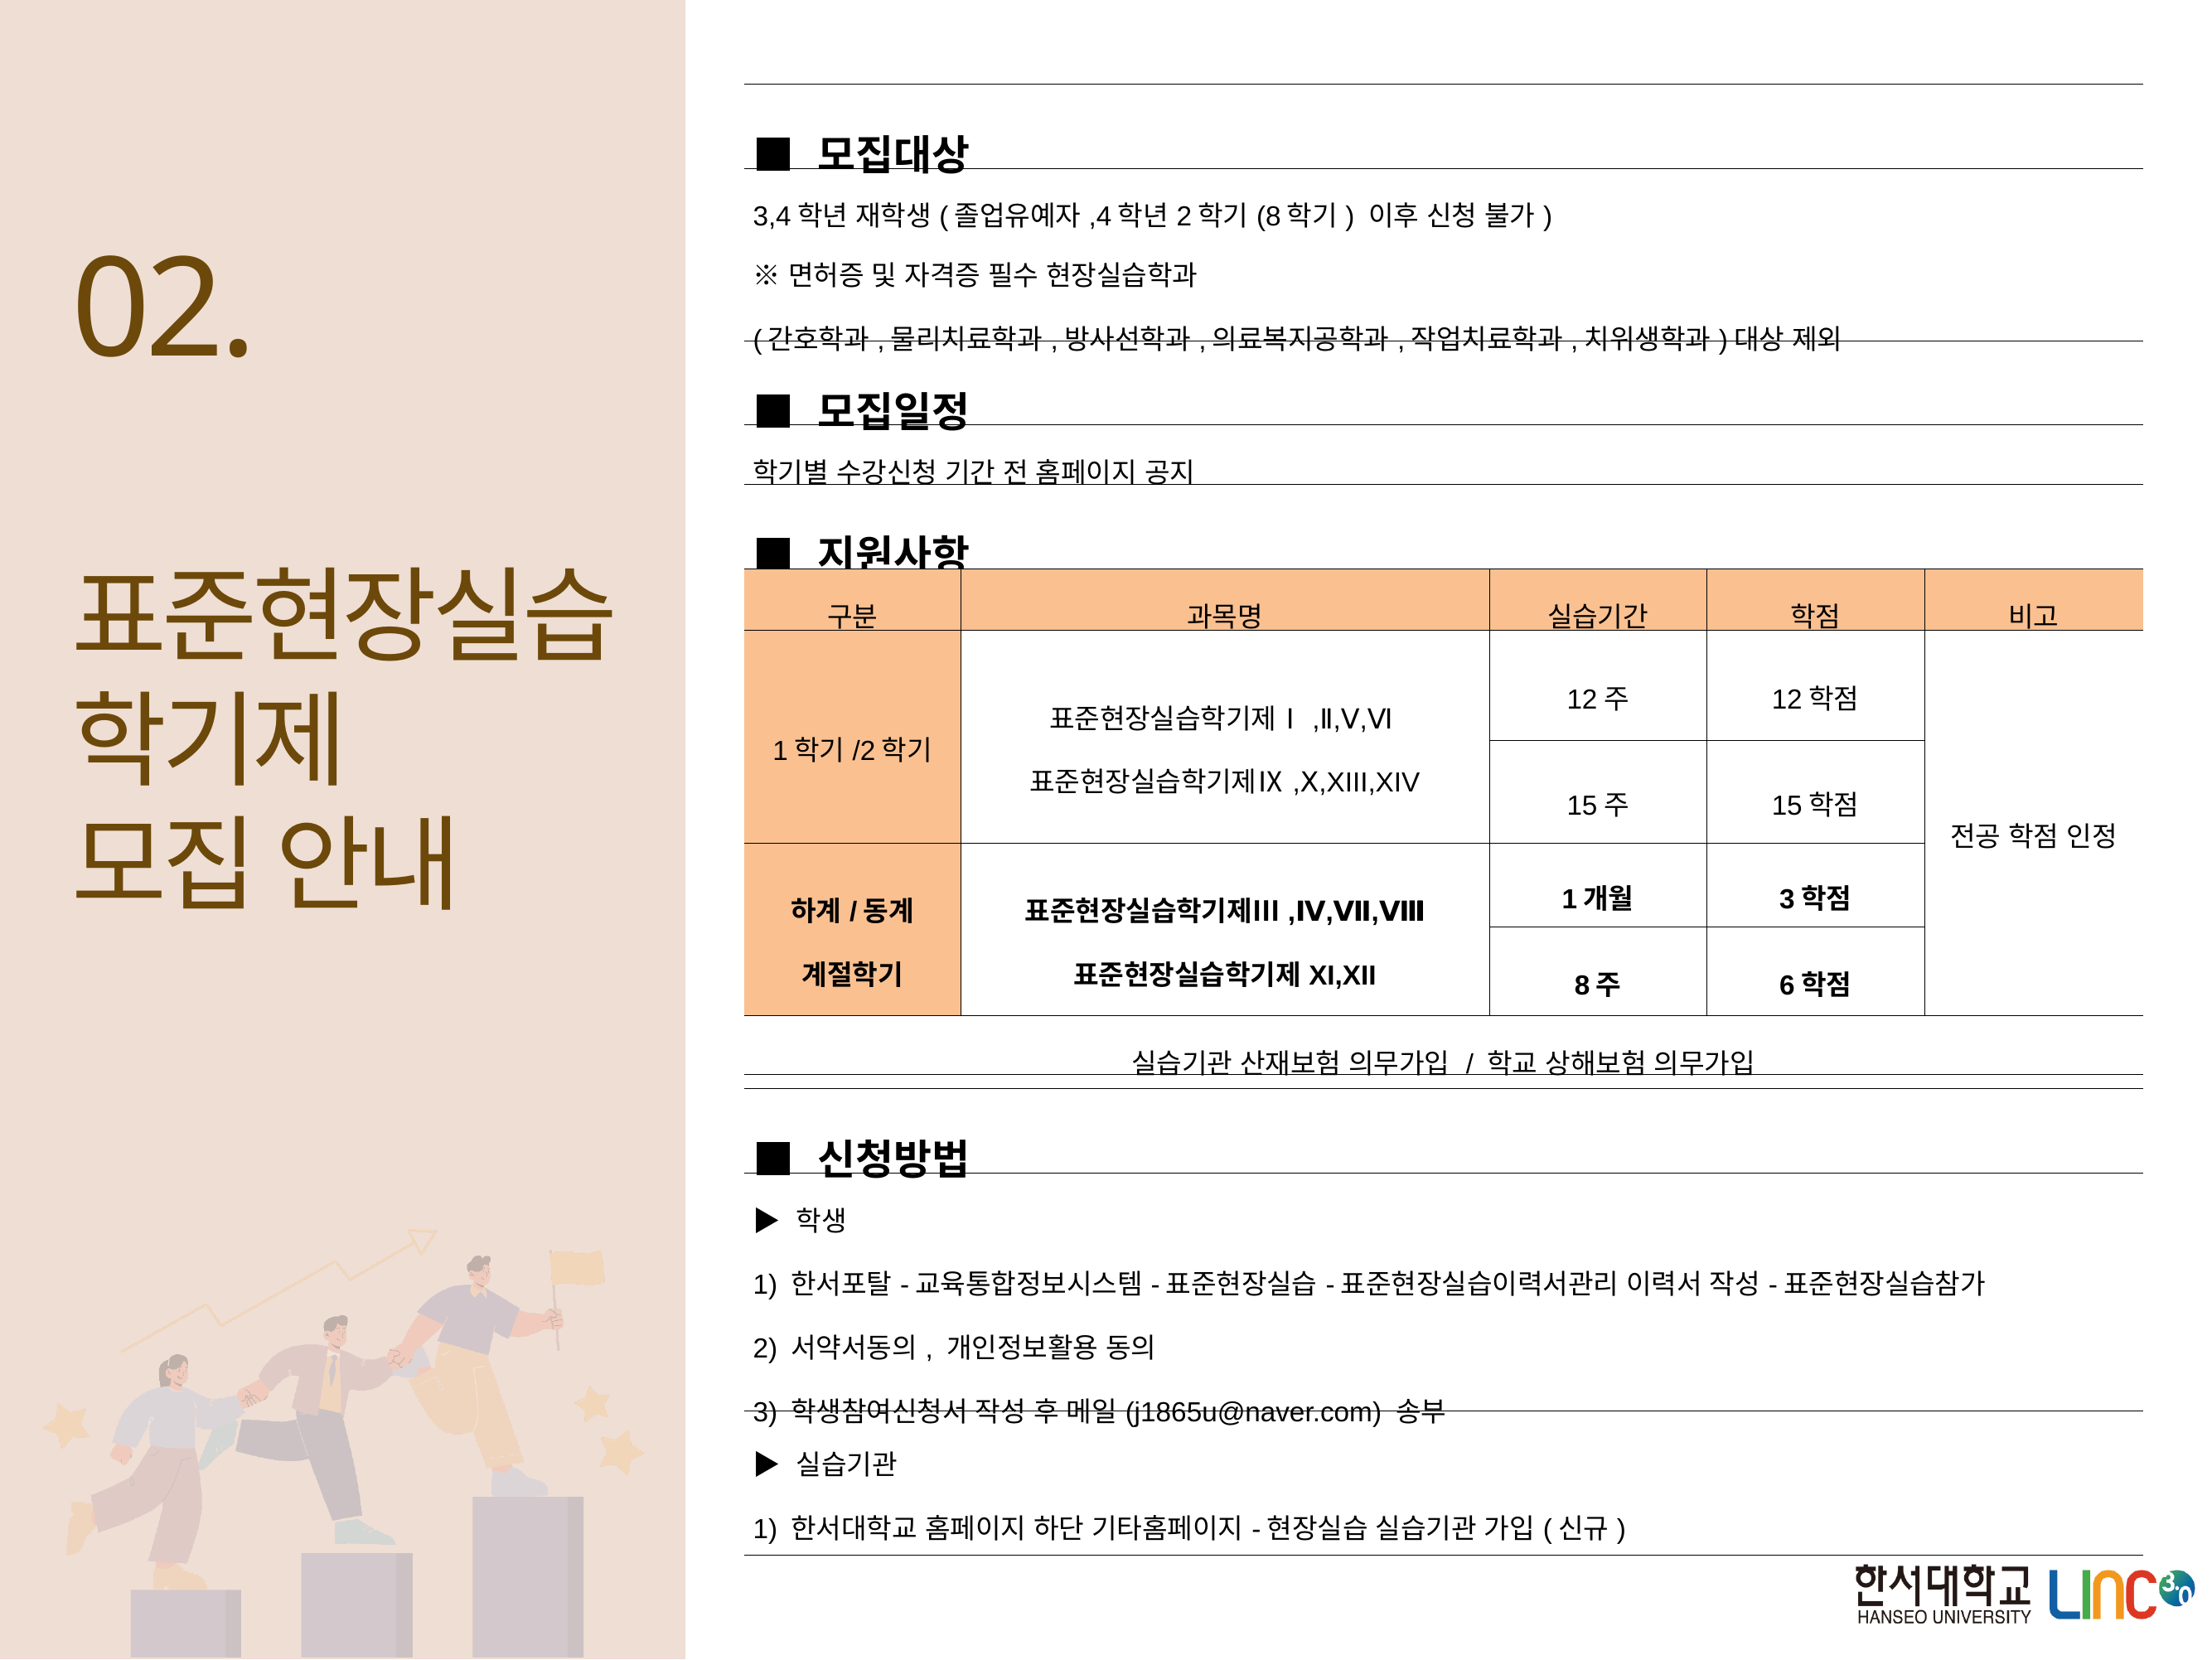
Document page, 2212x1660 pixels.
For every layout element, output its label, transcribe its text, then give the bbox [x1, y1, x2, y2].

text_box [0, 0, 687, 1660]
table_cell 3학점 [1707, 844, 1924, 927]
table_cell ※면허증 및 자격증 필수 현장실습학과 (간호학과,물리치료학과,방사선학과,의료복지공학과,작업치료학과,치위생학과)대상 제외 [744, 227, 2143, 341]
table_cell 하계/동계 계절학기 [744, 844, 961, 1015]
table_cell 표준현장실습학기제Ⅲ,Ⅳ,Ⅶ,Ⅷ 표준현장실습학기제XI,XII [961, 844, 1489, 1015]
table_cell 전공 학점 인정 [1925, 631, 2143, 1015]
table_cell 표준현장실습학기제Ⅰ,Ⅱ,Ⅴ,Ⅵ 표준현장실습학기제Ⅸ,Ⅹ,XIII,XIV [961, 631, 1489, 843]
text_box 02. 표준현장실습 학기제 모집 안내 [59, 211, 692, 929]
table_cell 3,4학년 재학생(졸업유예자,4학년2학기(8학기) 이후 신청 불가) [744, 169, 2143, 227]
table_cell 1학기/2학기 [744, 631, 961, 843]
table_cell 과목명 [961, 569, 1489, 630]
table_cell ■ 지원사항 [744, 485, 2143, 569]
table_cell 8주 [1490, 927, 1706, 1015]
table_cell ▶ 실습기관 1) 한서대학교 홈페이지 하단 기타홈페이지-현장실습 실습기관 가입(신규) [744, 1411, 2143, 1555]
picture [7, 1186, 692, 1658]
table_cell 15주 [1490, 741, 1706, 843]
table_cell 비고 [1925, 569, 2143, 630]
table_cell 학기별 수강신청 기간 전 홈페이지 공지 [744, 425, 2143, 484]
table_header ■ 모집대상 [744, 85, 2143, 168]
table_cell ▶ 학생 1) 한서포탈-교육통합정보시스템-표준현장실습-표준현장실습이력서관리 이력서 작성-표준현장실습참가 2) 서약서동의, 개인정보활용 동의 3) 학생참여신청서 작성 후 메일(j1865u@naver.com) 송부 [744, 1174, 2143, 1411]
table_cell 학점 [1707, 569, 1924, 630]
table_cell 실습기관 산재보험 의무가입 / 학교 상해보험 의무가입 [744, 1016, 2143, 1074]
table_cell 12주 [1490, 631, 1706, 740]
picture [1845, 1547, 2205, 1638]
table_cell 15학점 [1707, 741, 1924, 843]
table_cell ■ 모집일정 [744, 341, 2143, 424]
table_cell 12학점 [1707, 631, 1924, 740]
table_cell 1개월 [1490, 844, 1706, 927]
table_cell 구분 [744, 569, 961, 630]
table_cell 실습기간 [1490, 569, 1706, 630]
table_header ■ 신청방법 [744, 1089, 2143, 1173]
table_cell 6학점 [1707, 927, 1924, 1015]
